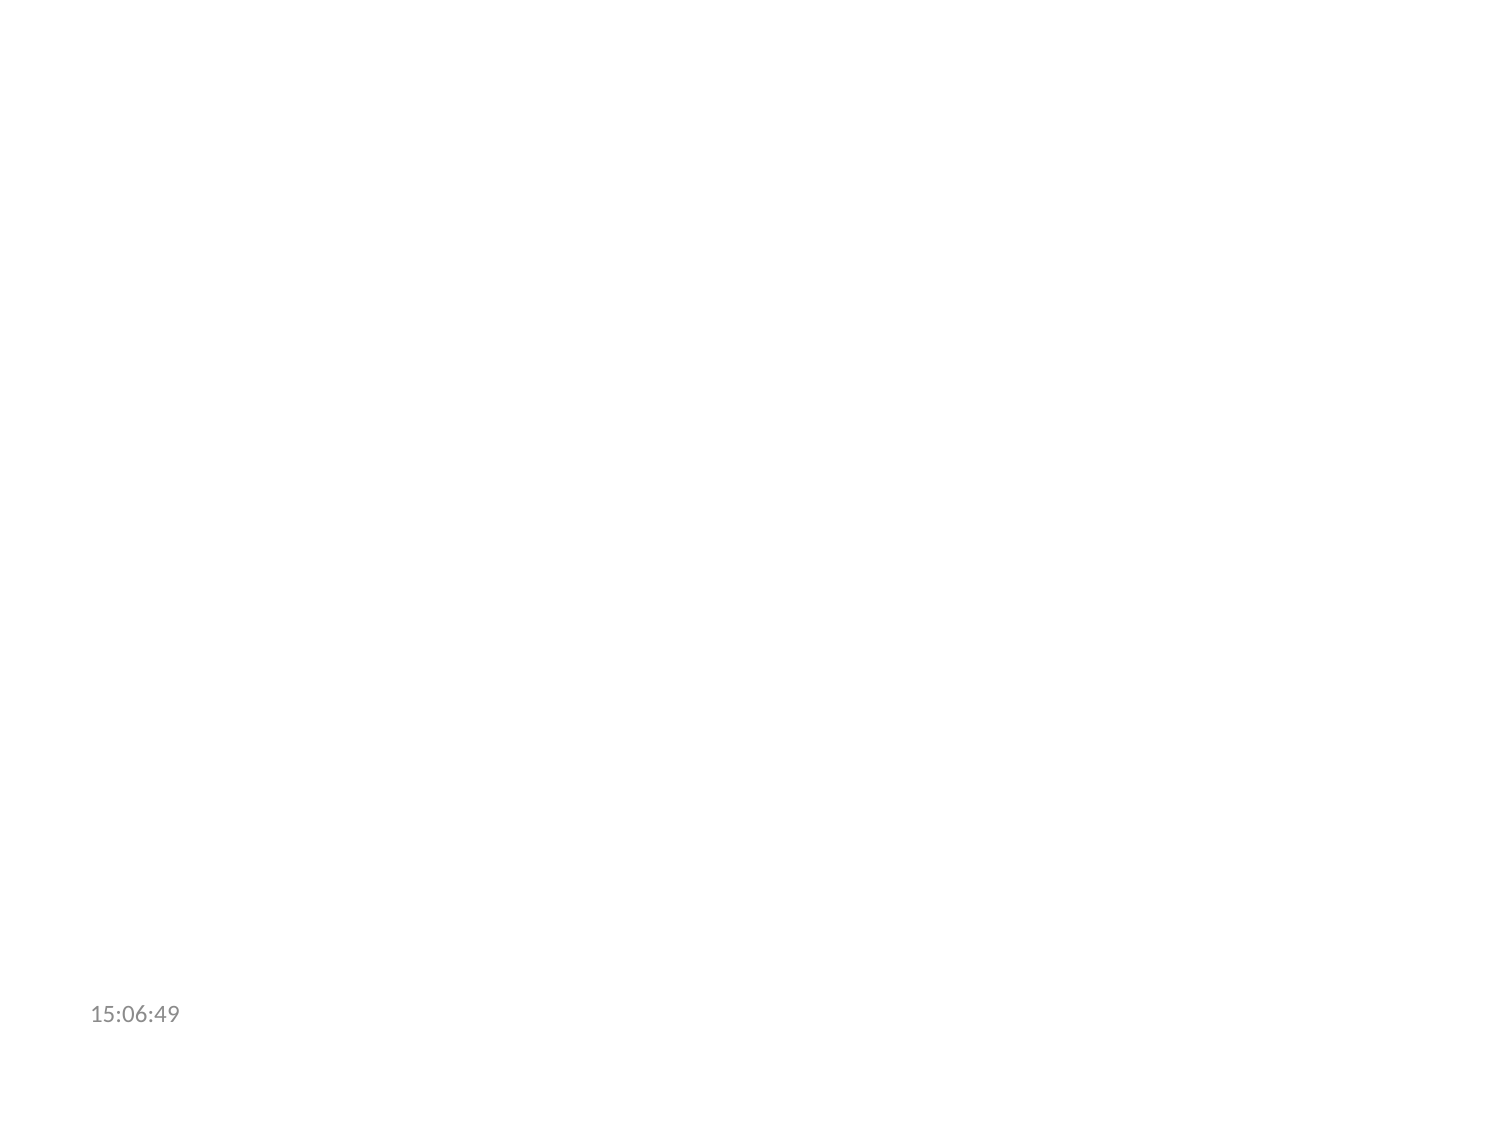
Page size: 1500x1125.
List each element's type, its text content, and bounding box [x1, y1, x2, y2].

text_box 15:35:09 [75, 982, 425, 1043]
